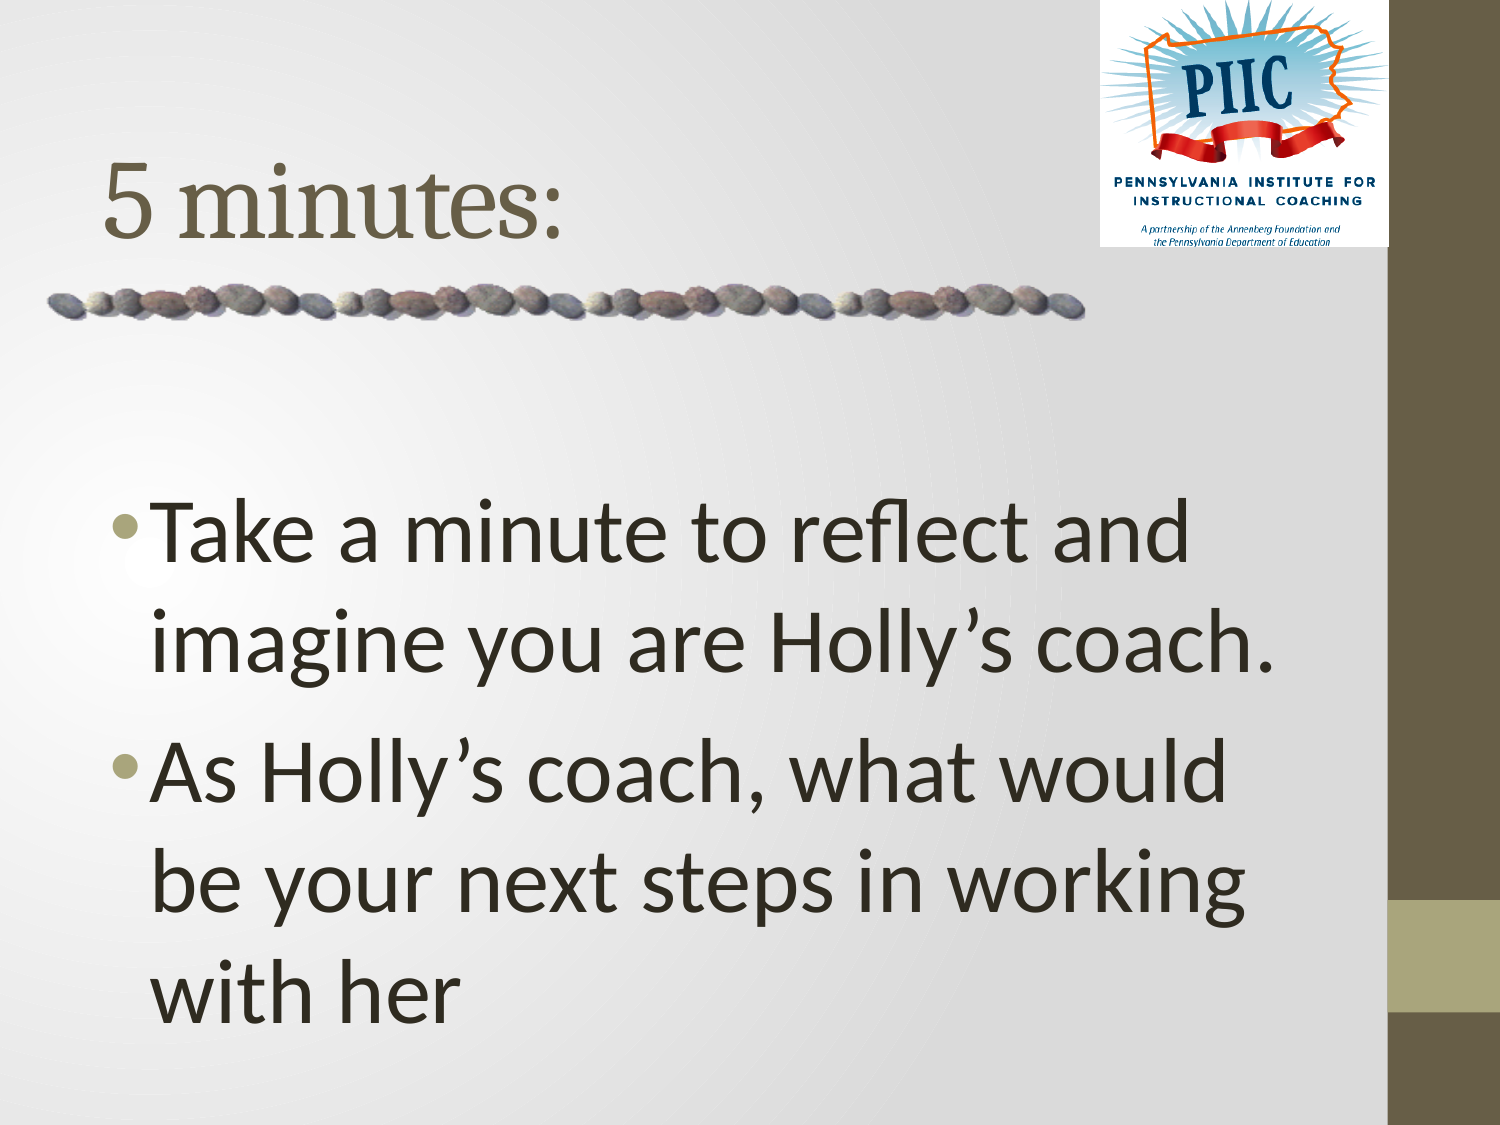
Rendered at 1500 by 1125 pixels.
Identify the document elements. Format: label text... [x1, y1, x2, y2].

picture [1099, 0, 1390, 248]
list Take a minute to reflect and imagine you are Holly’s coach. As Holly’s coach, what would be your next steps in working with her [75, 462, 1325, 1050]
title 5 minutes: [87, 99, 1338, 288]
picture [36, 278, 1101, 327]
